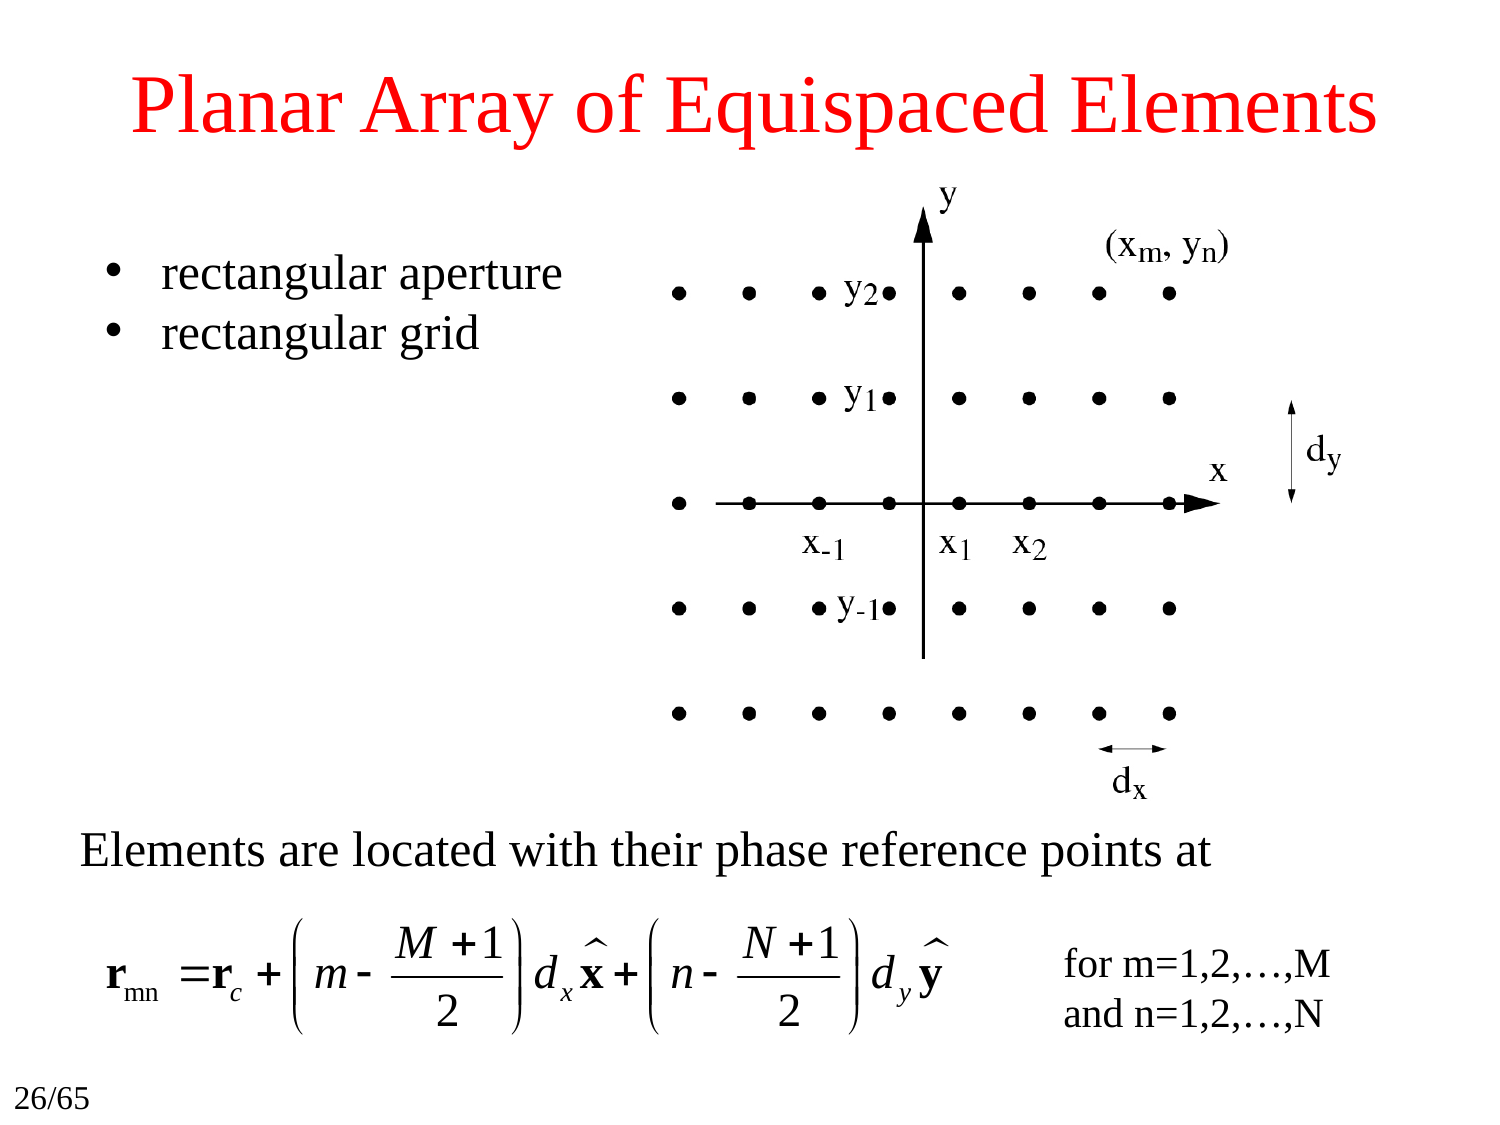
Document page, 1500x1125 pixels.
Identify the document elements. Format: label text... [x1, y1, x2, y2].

text_box for m=1,2,…,M and n=1,2,…,N [1048, 928, 1357, 1044]
text_box rectangular aperture rectangular grid [90, 231, 591, 367]
text_box Elements are located with their phase reference points at [64, 809, 1337, 885]
picture [672, 169, 1341, 809]
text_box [99, 909, 953, 1046]
text_box Planar Array of Equispaced Elements [41, 30, 1471, 169]
